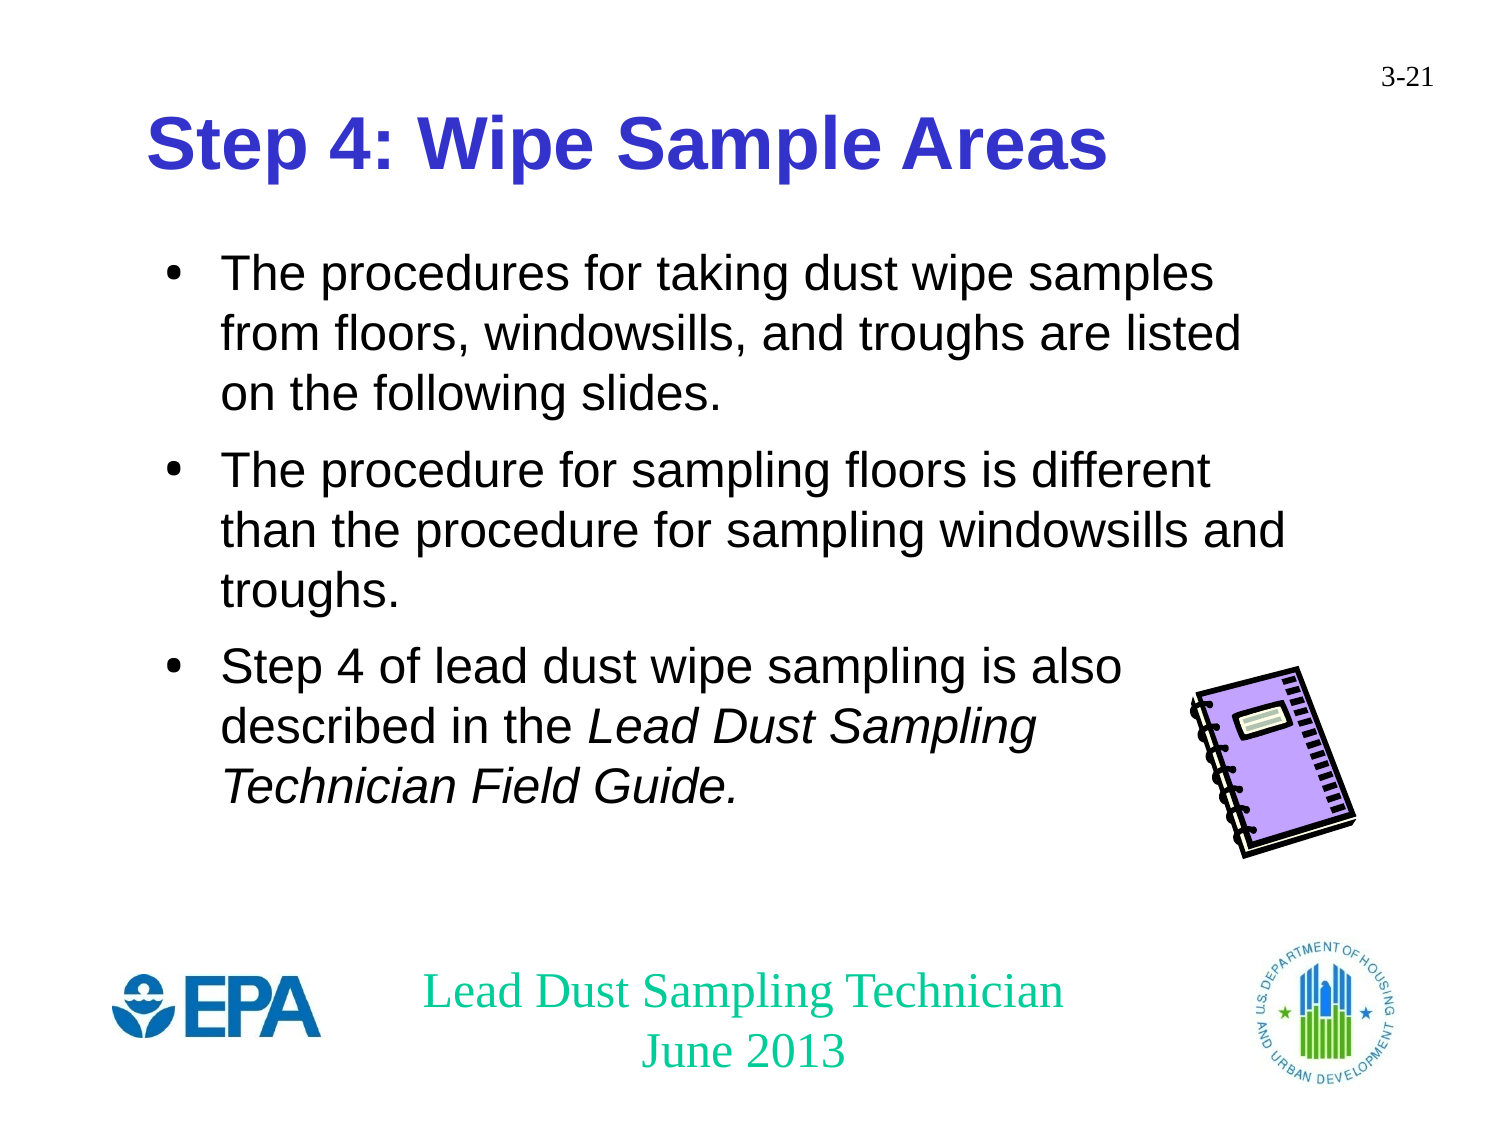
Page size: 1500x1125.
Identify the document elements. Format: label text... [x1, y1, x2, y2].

text_box Step 4: Wipe Sample Areas [131, 45, 1282, 234]
text_box The procedures for taking dust wipe samples from floors, windowsills, and troughs are listed on the following slides. The procedure for sampling floors is different than the procedure for sampling windowsills and troughs. Step 4 of lead dust wipe sampling is also described in the Lead Dust Sampling Technician Field Guide. [150, 233, 1313, 861]
picture [112, 974, 321, 1038]
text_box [1187, 662, 1361, 863]
picture [1250, 937, 1400, 1088]
